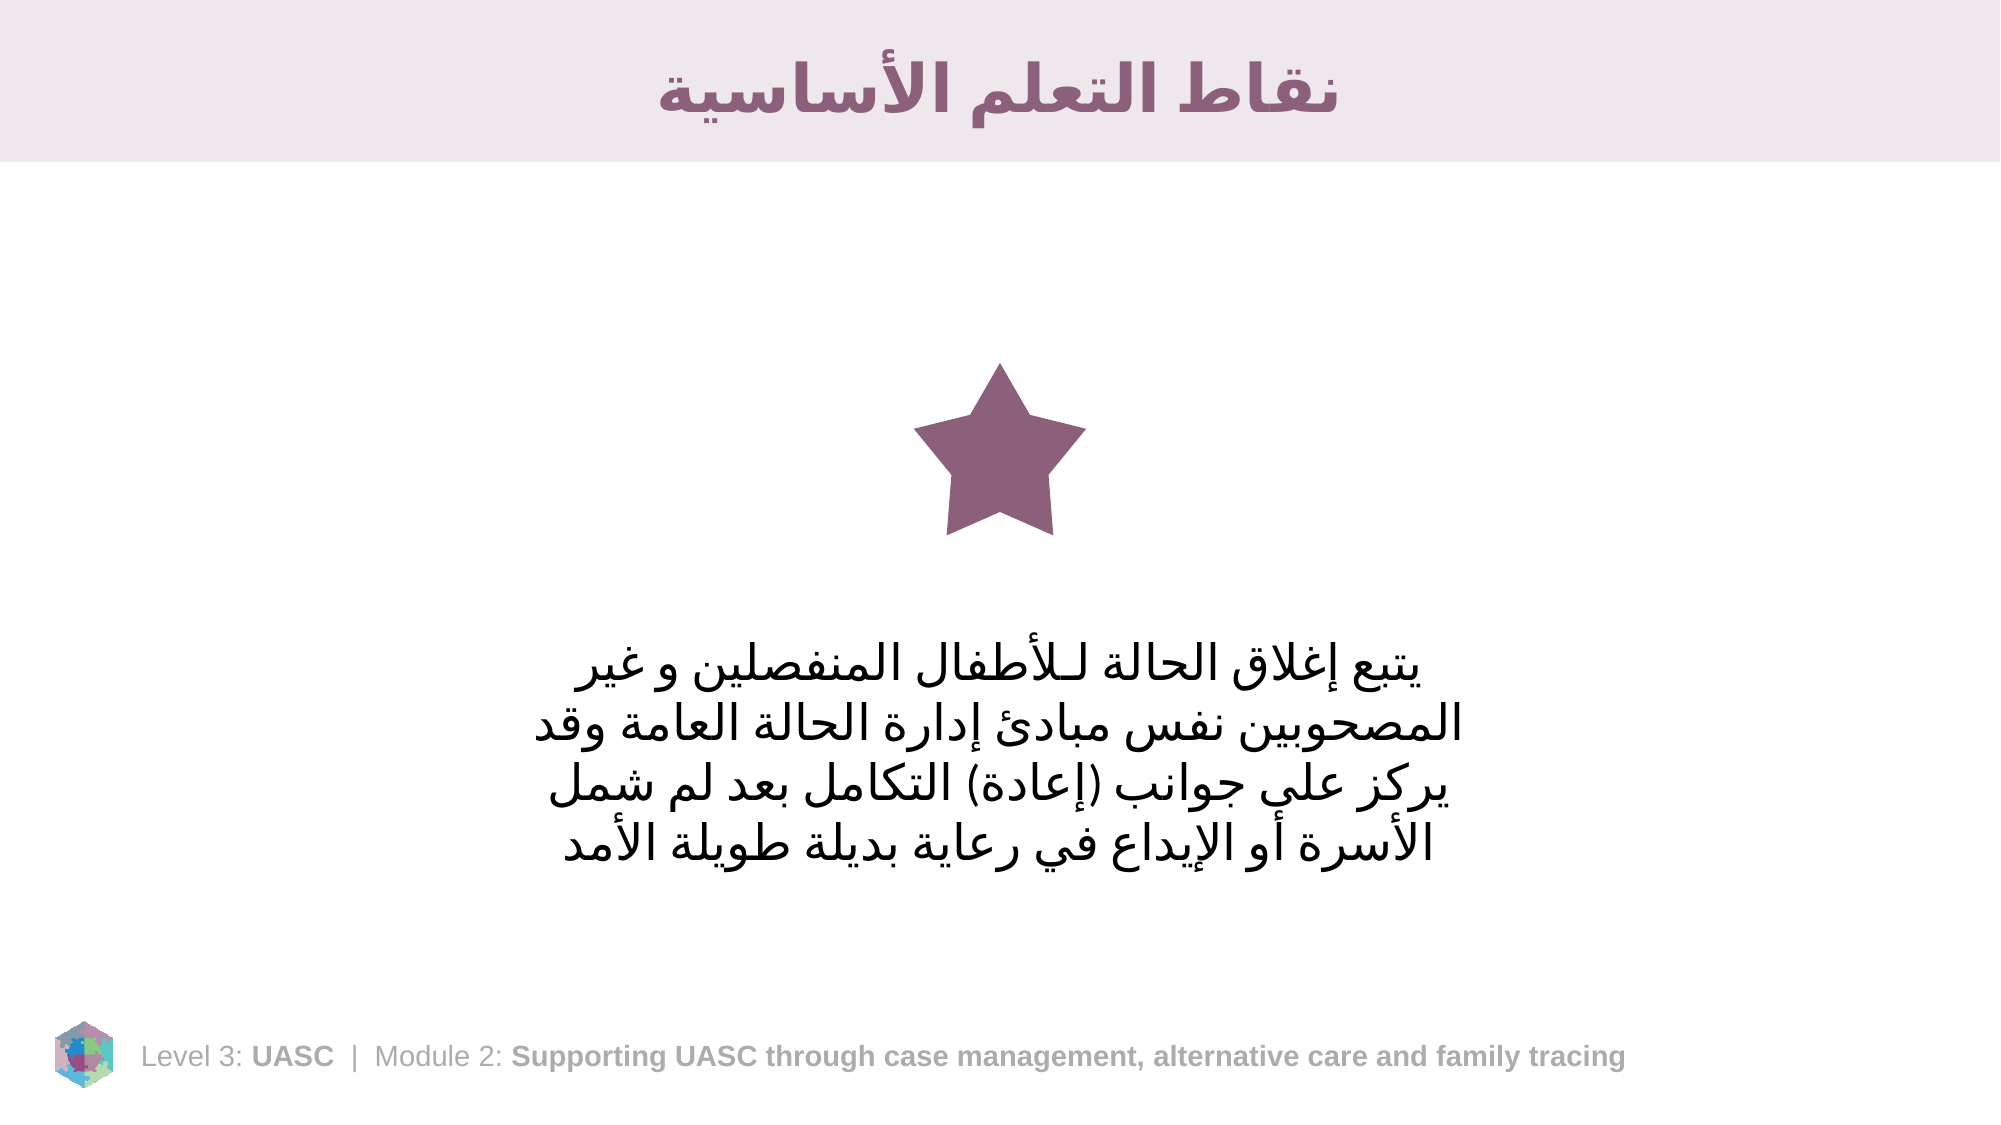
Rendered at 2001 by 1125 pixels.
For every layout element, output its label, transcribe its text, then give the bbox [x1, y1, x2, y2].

text_box [0, 0, 2000, 162]
title نقاط التعلم الأساسية [137, 19, 1863, 163]
picture [55, 1021, 113, 1088]
text_box يتبع إغلاق الحالة لـلأطفال المنفصلين و غير المصحوبين نفس مبادئ إدارة الحالة العامة وقد يركز على جوانب (إعادة) التكامل بعد لم شمل الأسرة أو الإيداع في رعاية بديلة طويلة الأمد [499, 622, 1500, 878]
text_box [913, 362, 1087, 536]
